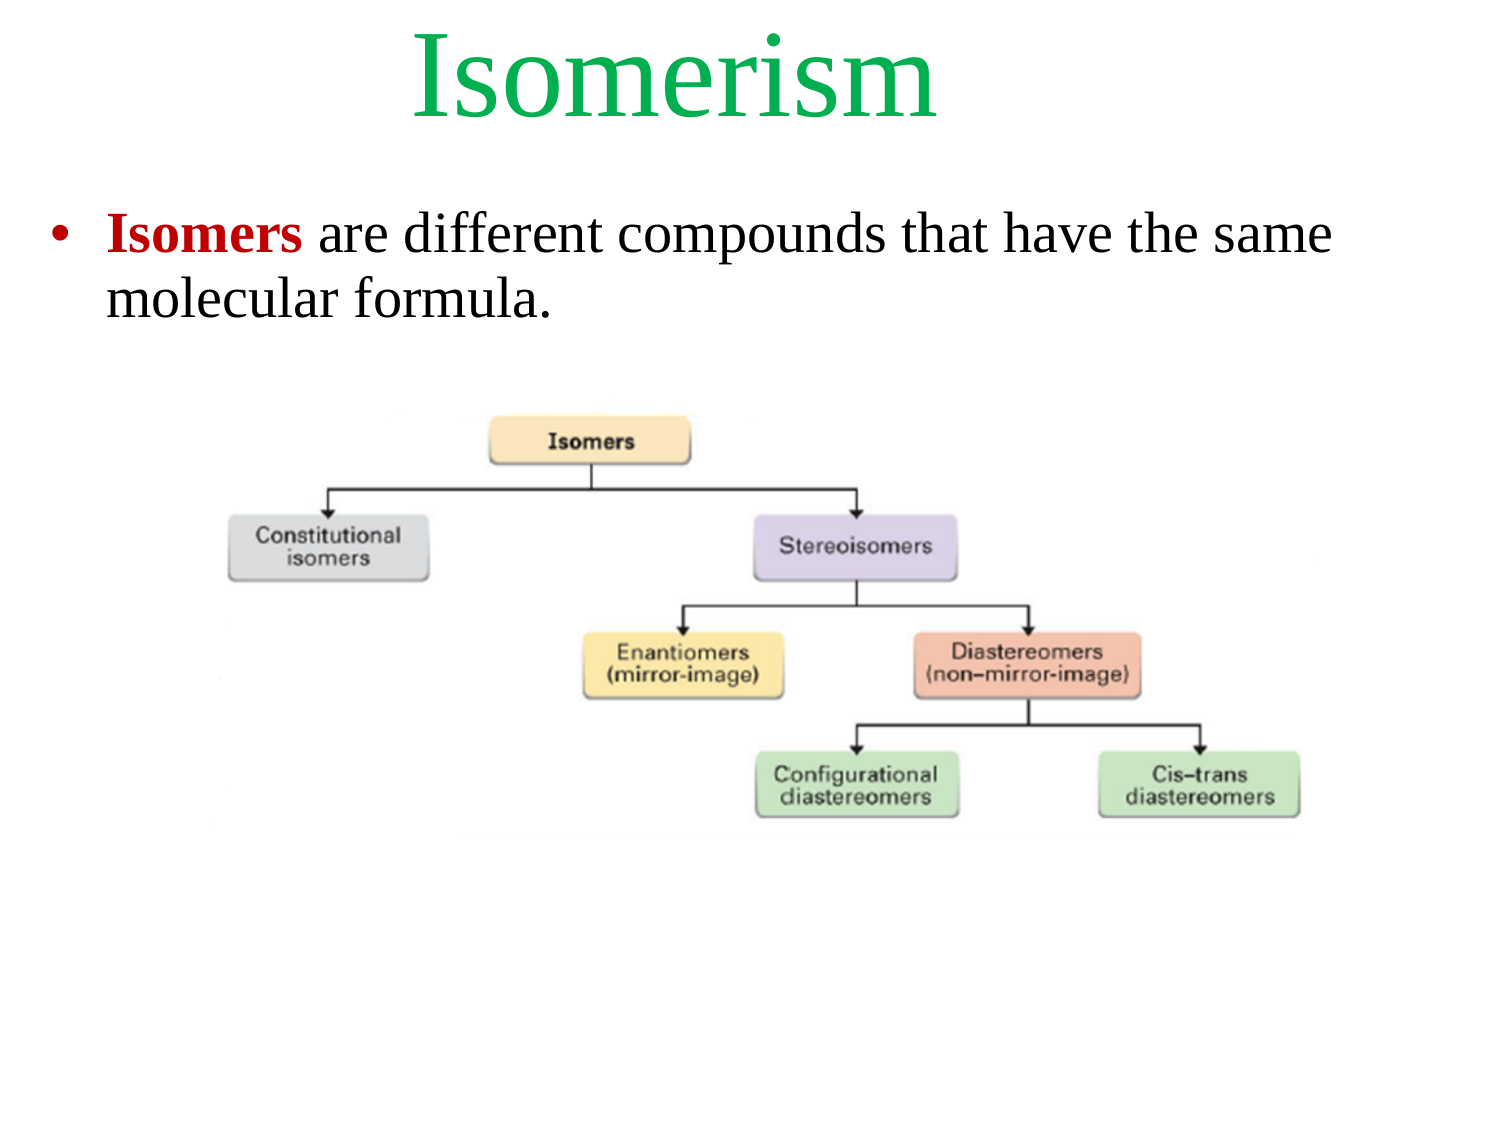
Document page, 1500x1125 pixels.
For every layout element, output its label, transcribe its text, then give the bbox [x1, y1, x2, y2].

picture [212, 399, 1314, 836]
text_box Isomers are different compounds that have the same molecular formula. [35, 193, 1386, 346]
text_box Isomerism [0, 0, 1350, 186]
